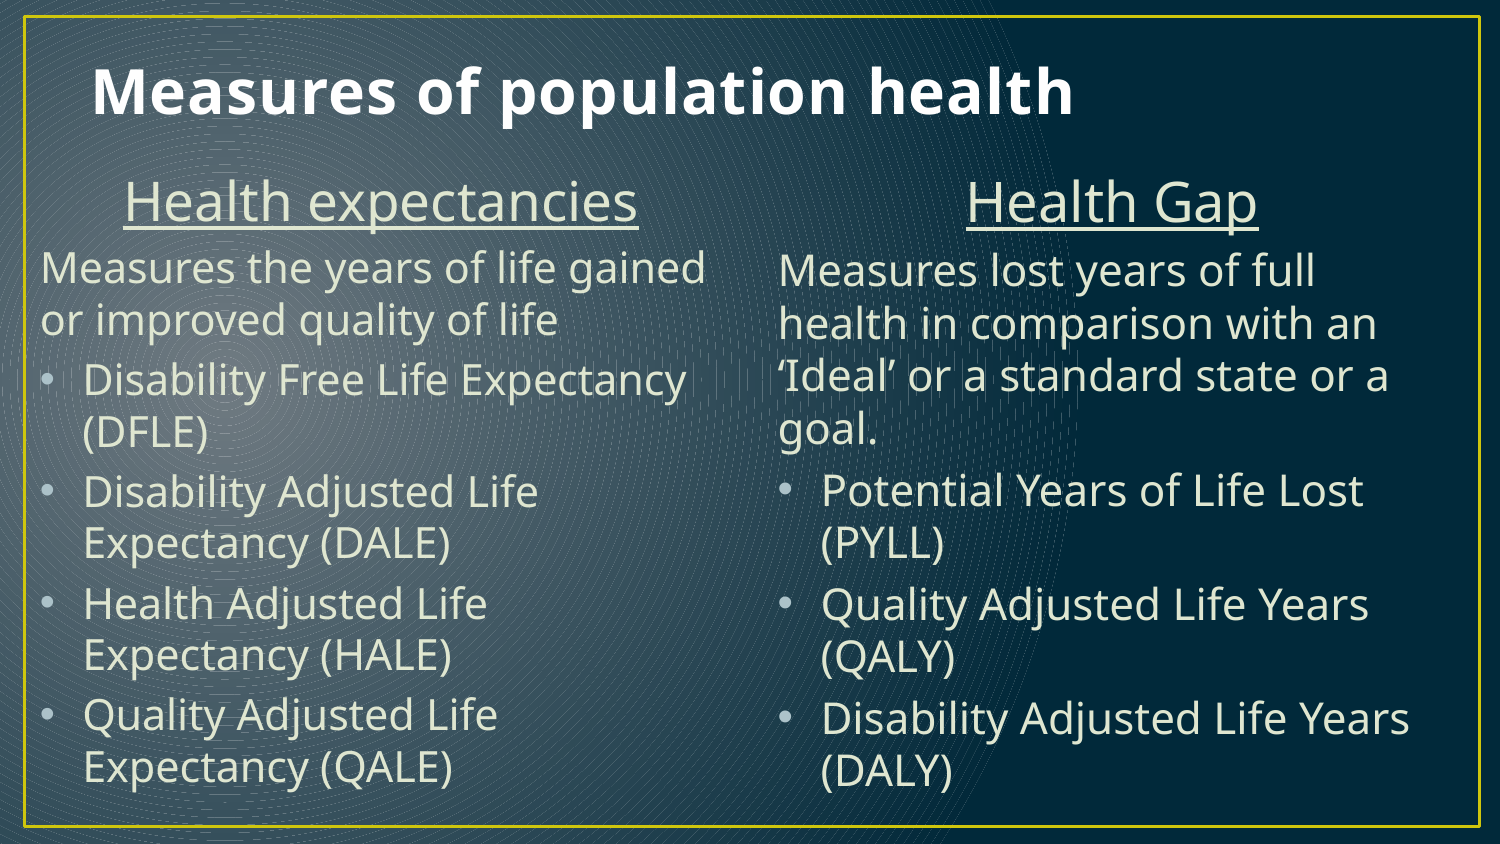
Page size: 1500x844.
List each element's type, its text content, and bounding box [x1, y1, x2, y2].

list Health Gap Measures lost years of full health in comparison with an ‘Ideal’ or a standard state or a goal. Potential Years of Life Lost (PYLL) Quality Adjusted Life Years (QALY) Disability Adjusted Life Years (DALY) [762, 159, 1463, 810]
title Measures of population health [75, 33, 1425, 135]
list Health expectancies Measures the years of life gained or improved quality of life Disability Free Life Expectancy (DFLE) Disability Adjusted Life Expectancy (DALE) Health Adjusted Life Expectancy (HALE) Quality Adjusted Life Expectancy (QALE) [24, 159, 738, 810]
